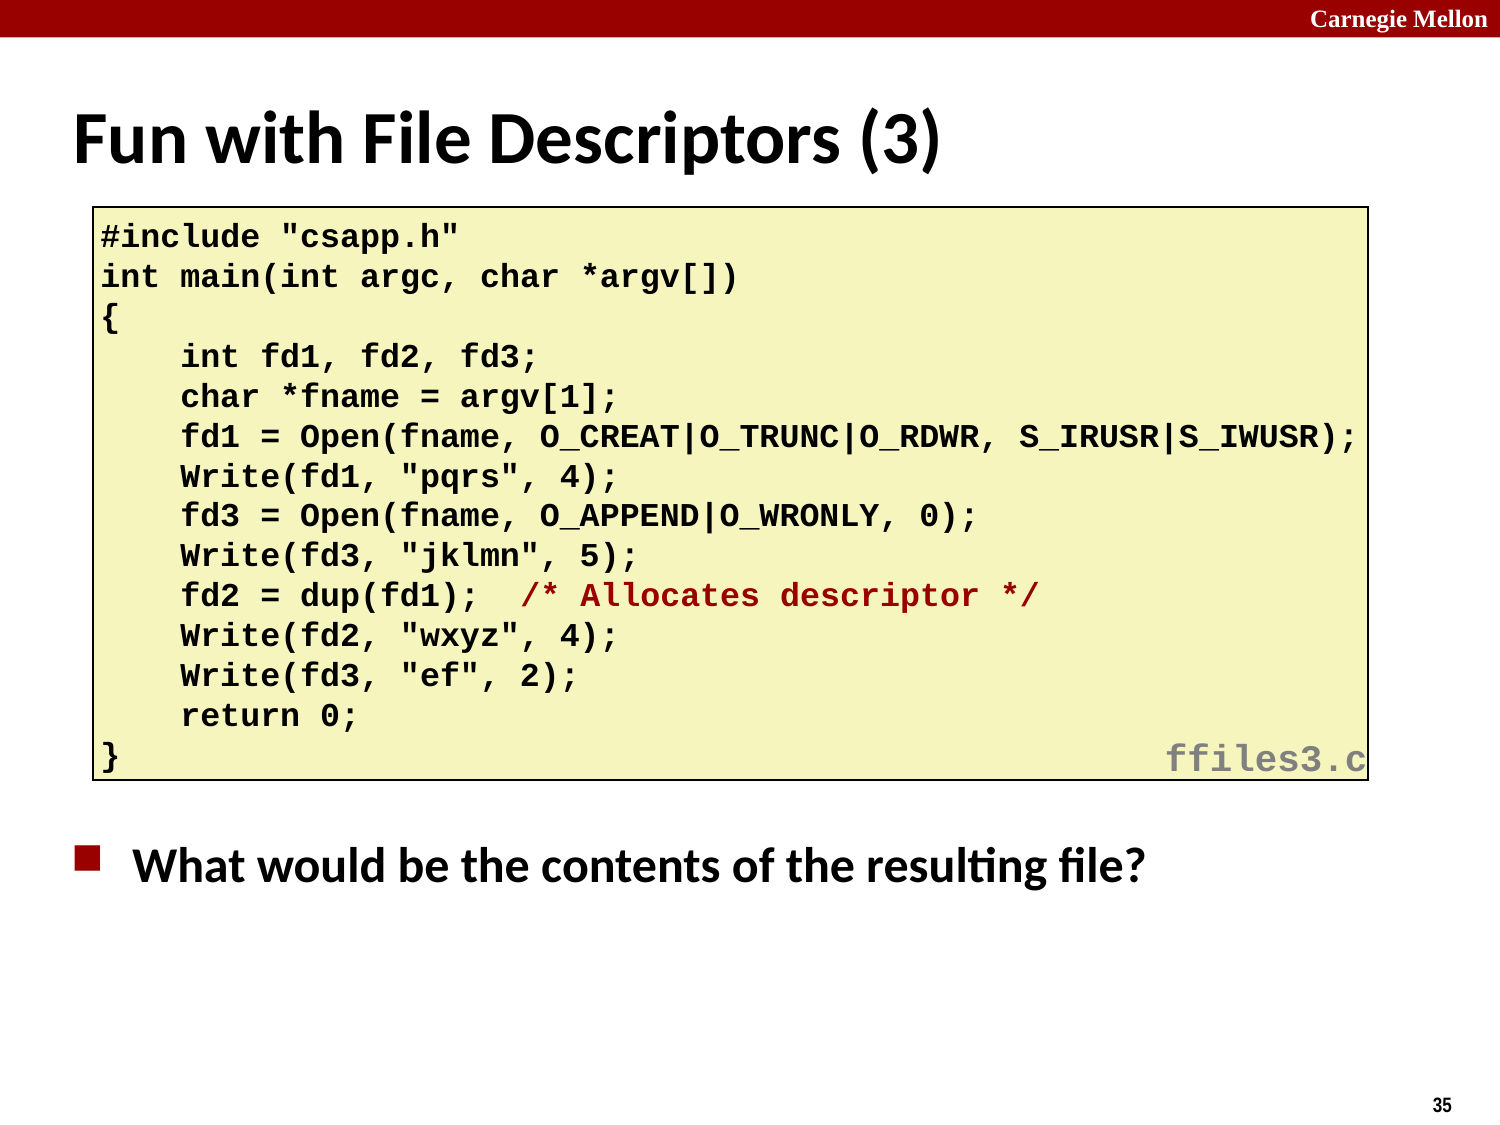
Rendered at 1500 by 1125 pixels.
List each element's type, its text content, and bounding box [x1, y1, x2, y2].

title Fun with File Descriptors (3) [58, 71, 1305, 197]
list What would be the contents of the resulting file? [60, 824, 1424, 913]
text_box #include "csapp.h" int main(int argc, char *argv[]) { int fd1, fd2, fd3; char *fname = argv[1]; fd1 = Open(fname, O_CREAT|O_TRUNC|O_RDWR, S_IRUSR|S_IWUSR); Write(fd1, "pqrs", 4); fd3 = Open(fname, O_APPEND|O_WRONLY, 0); Write(fd3, "jklmn", 5); fd2 = dup(fd1); /* Allocates descriptor */ Write(fd2, "wxyz", 4); Write(fd3, "ef", 2); return 0; } [92, 206, 1369, 781]
text_box ffiles3.c [1150, 726, 1383, 787]
